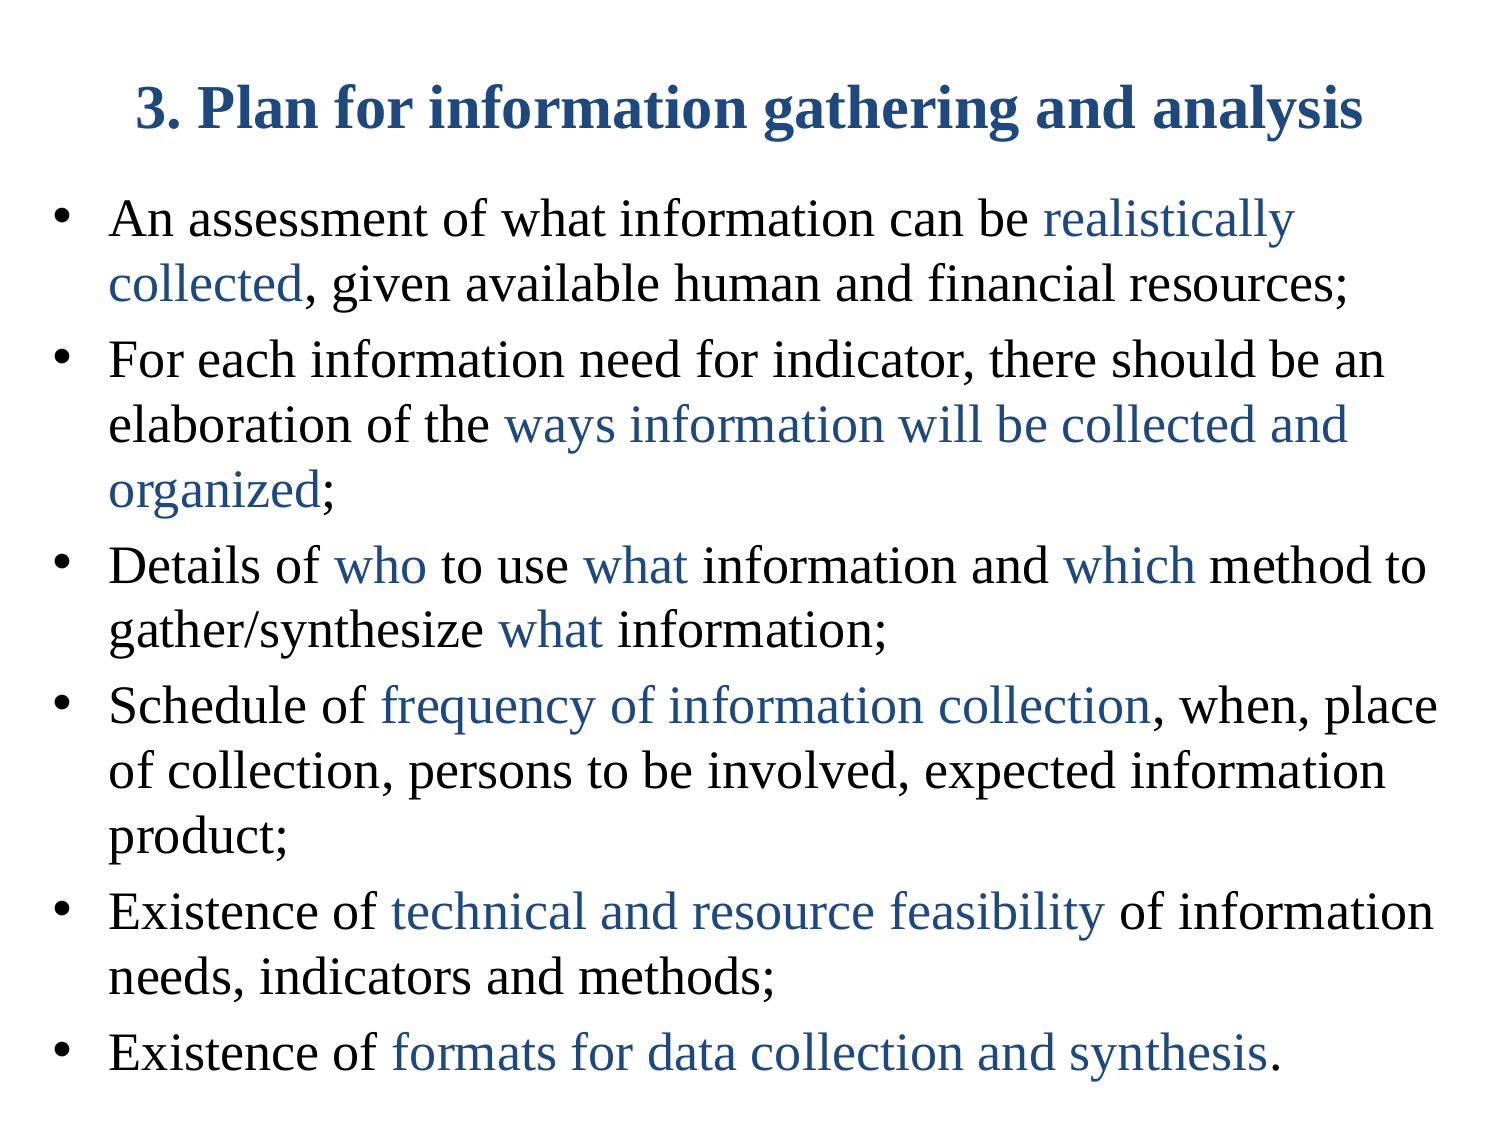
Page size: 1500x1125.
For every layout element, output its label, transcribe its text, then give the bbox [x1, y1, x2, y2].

list An assessment of what information can be realistically collected, given available human and financial resources; For each information need for indicator, there should be an elaboration of the ways information will be collected and organized; Details of who to use what information and which method to gather/synthesize what information; Schedule of frequency of information collection, when, place of collection, persons to be involved, expected information product; Existence of technical and resource feasibility of information needs, indicators and methods; Existence of formats for data collection and synthesis. [37, 174, 1463, 1101]
title 3. Plan for information gathering and analysis [74, 44, 1426, 163]
